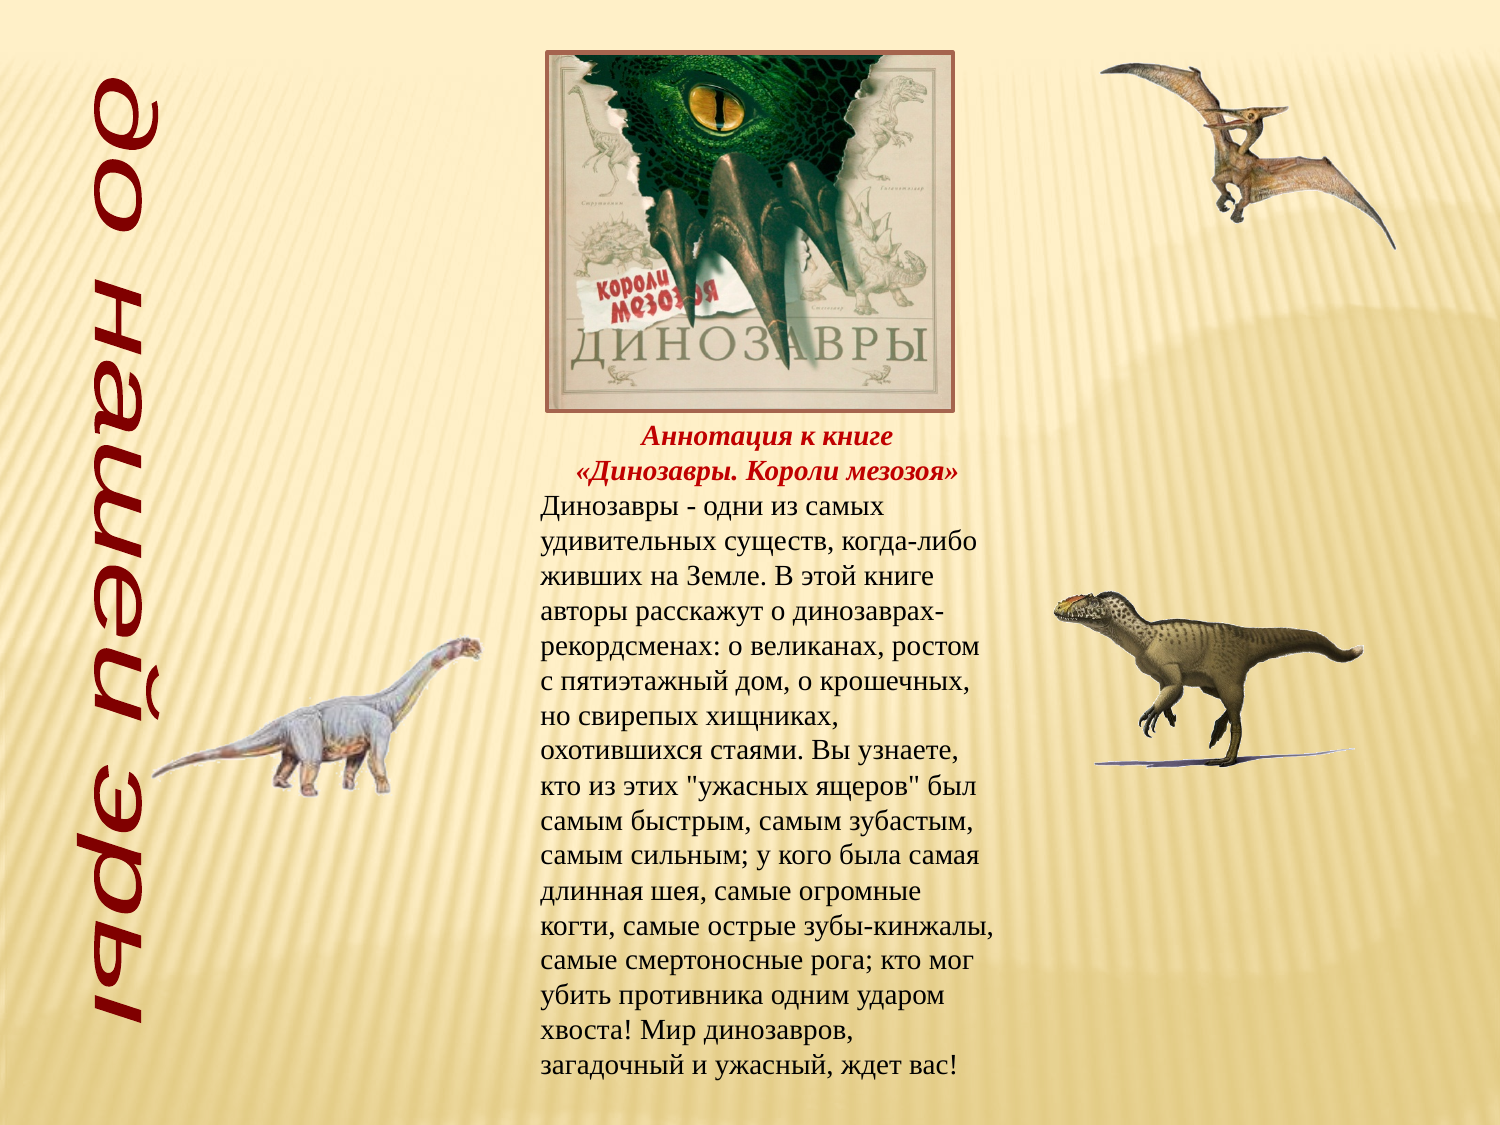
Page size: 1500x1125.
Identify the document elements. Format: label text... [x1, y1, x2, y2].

picture [1092, 54, 1412, 257]
picture [548, 54, 952, 409]
text_box Аннотация к книге «Динозавры. Короли мезозоя» Динозавры - одни из самых удивительных существ, когда-либо живших на Земле. В этой книге авторы расскажут о динозаврах-рекордсменах: о великанах, ростом с пятиэтажный дом, о крошечных, но свирепых хищниках, охотившихся стаями. Вы узнаете, кто из этих "ужасных ящеров" был самым быстрым, самым зубастым, самым сильным; у кого была самая длинная шея, самые огромные когти, самые острые зубы-кинжалы, самые смертоносные рога; кто мог убить противника одним ударом хвоста! Мир динозавров, загадочный и ужасный, ждет вас! [525, 408, 1010, 1088]
picture [147, 621, 491, 805]
picture [1021, 562, 1389, 800]
